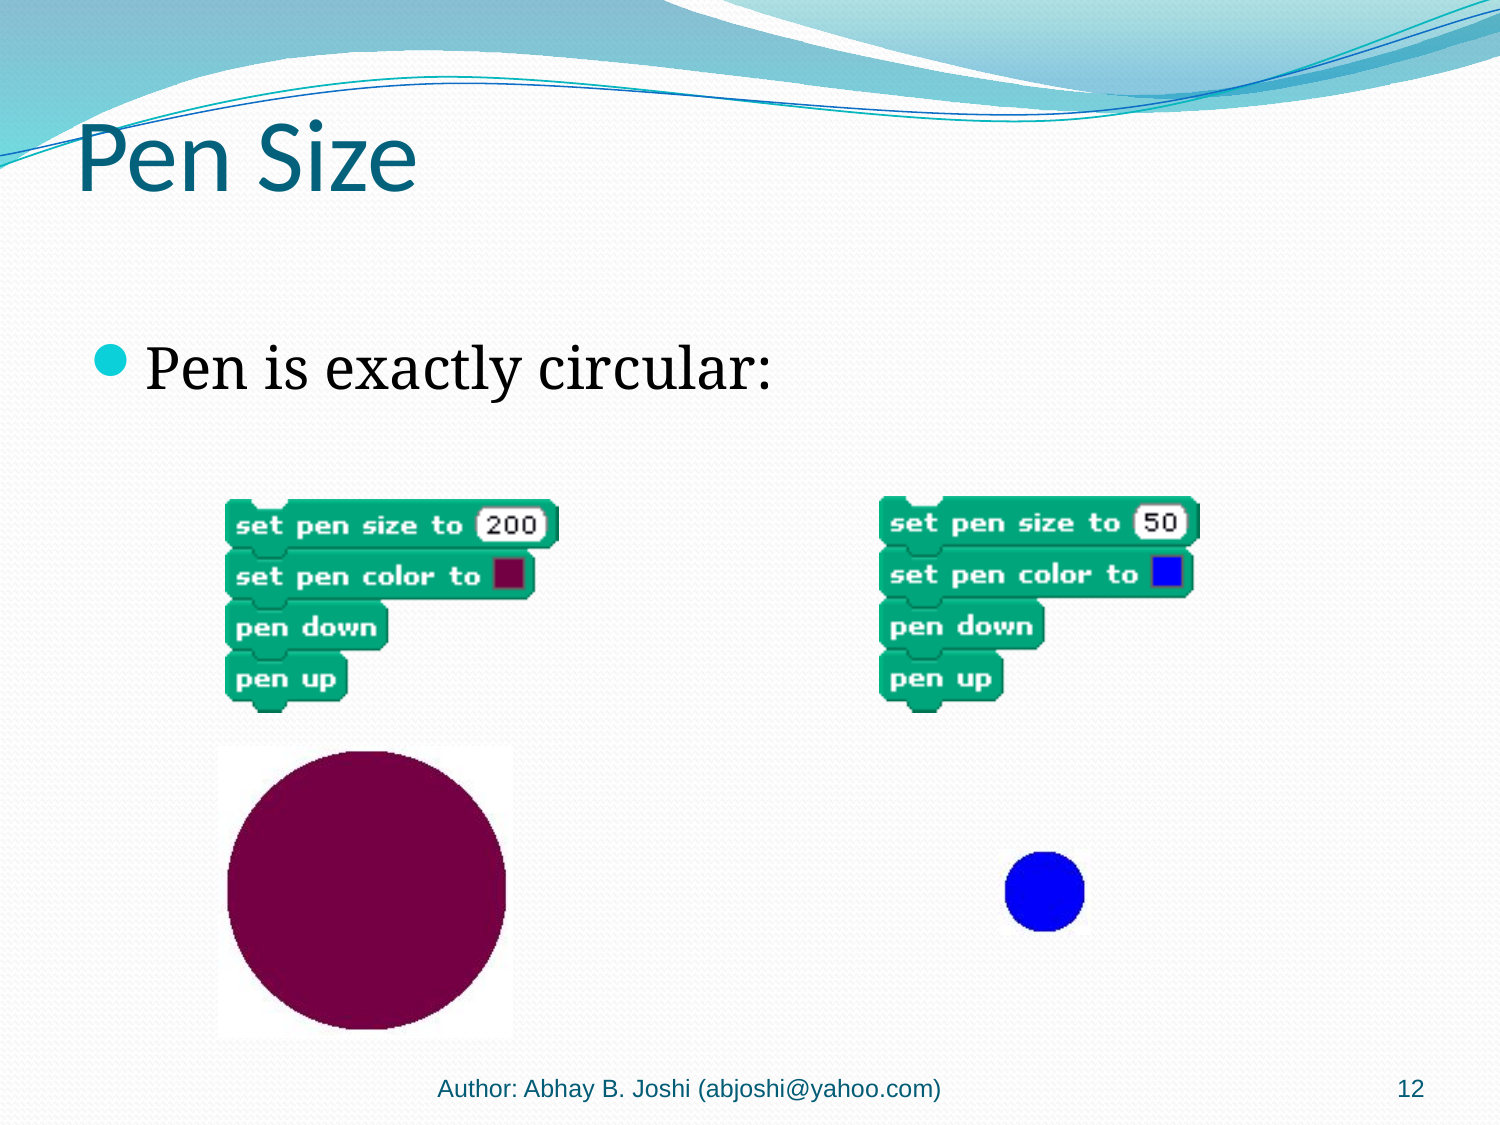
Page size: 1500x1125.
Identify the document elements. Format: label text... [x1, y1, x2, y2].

picture [878, 496, 1201, 713]
picture [999, 849, 1091, 935]
footer Author: Abhay B. Joshi (abjoshi@yahoo.com) [437, 1042, 988, 1103]
picture [218, 746, 513, 1038]
title Pen Size [75, 24, 1425, 213]
list Pen is exactly circular: [75, 249, 1425, 1038]
slide_number 12 [1299, 1042, 1425, 1103]
picture [224, 499, 560, 713]
